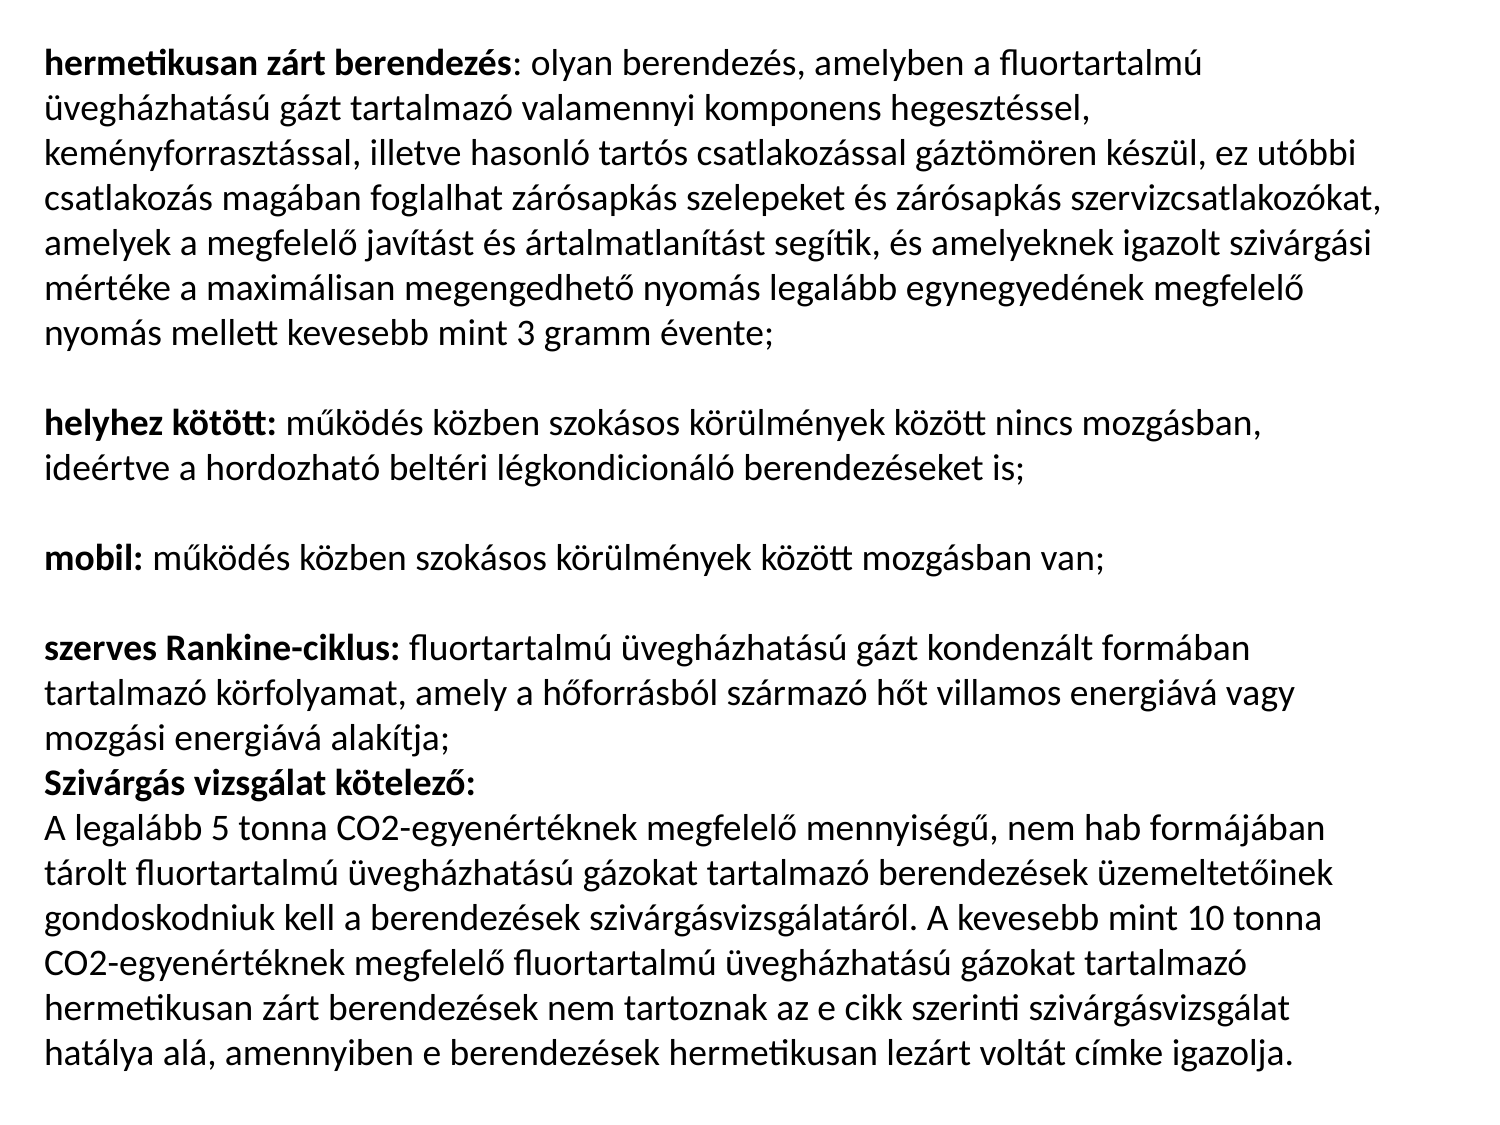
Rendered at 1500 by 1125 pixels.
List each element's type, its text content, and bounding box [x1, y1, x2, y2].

text_box hermetikusan zárt berendezés: olyan berendezés, amelyben a fluortartalmú üvegházhatású gázt tartalmazó valamennyi komponens hegesztéssel, keményforrasztással, illetve hasonló tartós csatlakozással gáztömören készül, ez utóbbi csatlakozás magában foglalhat zárósapkás szelepeket és zárósapkás szervizcsatlakozókat, amelyek a megfelelő javítást és ártalmatlanítást segítik, és amelyeknek igazolt szivárgási mértéke a maximálisan megengedhető nyomás legalább egynegyedének megfelelő nyomás mellett kevesebb mint 3 gramm évente; helyhez kötött: működés közben szokásos körülmények között nincs mozgásban, ideértve a hordozható beltéri légkondicionáló berendezéseket is; mobil: működés közben szokásos körülmények között mozgásban van; szerves Rankine-ciklus: fluortartalmú üvegházhatású gázt kondenzált formában tartalmazó körfolyamat, amely a hőforrásból származó hőt villamos energiává vagy mozgási energiává alakítja; Szivárgás vizsgálat kötelező: A legalább 5 tonna CO2-egyenértéknek megfelelő mennyiségű, nem hab formájában tárolt fluortartalmú üvegházhatású gázokat tartalmazó berendezések üzemeltetőinek gondoskodniuk kell a berendezések szivárgásvizsgálatáról. A kevesebb mint 10 tonna CO2-egyenértéknek megfelelő fluortartalmú üvegházhatású gázokat tartalmazó hermetikusan zárt berendezések nem tartoznak az e cikk szerinti szivárgásvizsgálat hatálya alá, amennyiben e berendezések hermetikusan lezárt voltát címke igazolja. [29, 30, 1412, 1081]
